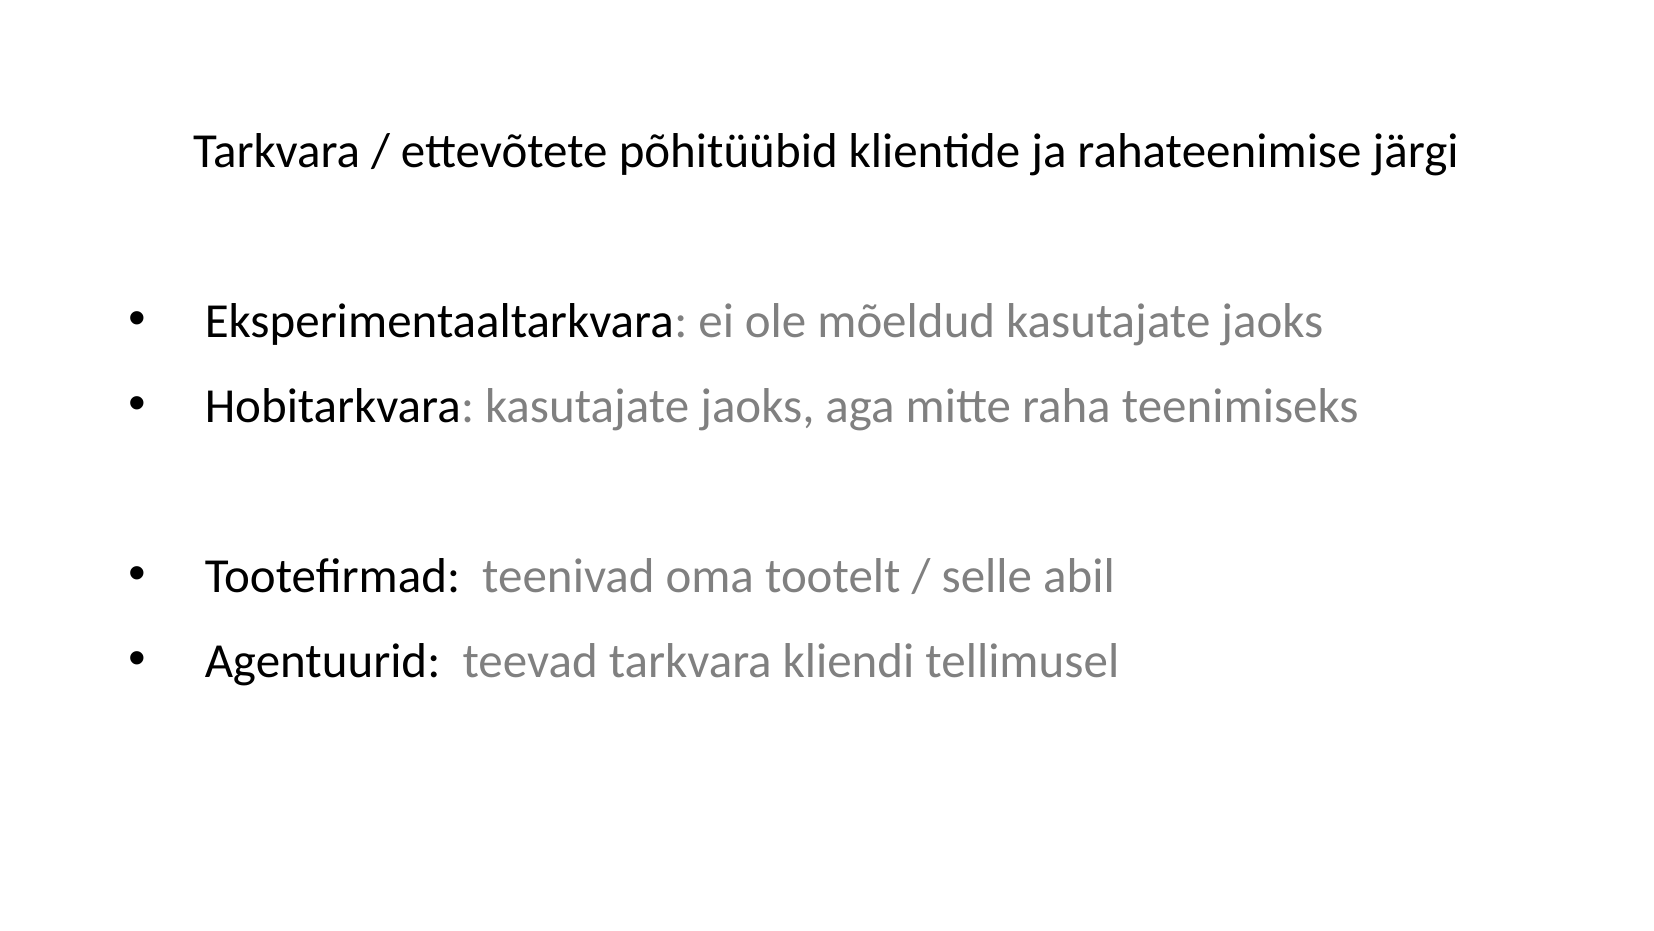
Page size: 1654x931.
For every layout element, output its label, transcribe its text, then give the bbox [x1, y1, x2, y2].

text_box Tarkvara / ettevõtete põhitüübid klientide ja rahateenimise järgi Eksperimentaaltarkvara: ei ole mõeldud kasutajate jaoks Hobitarkvara: kasutajate jaoks, aga mitte raha teenimiseks Tootefirmad: teenivad oma tootelt / selle abil Agentuurid: teevad tarkvara kliendi tellimusel [113, 105, 1540, 696]
